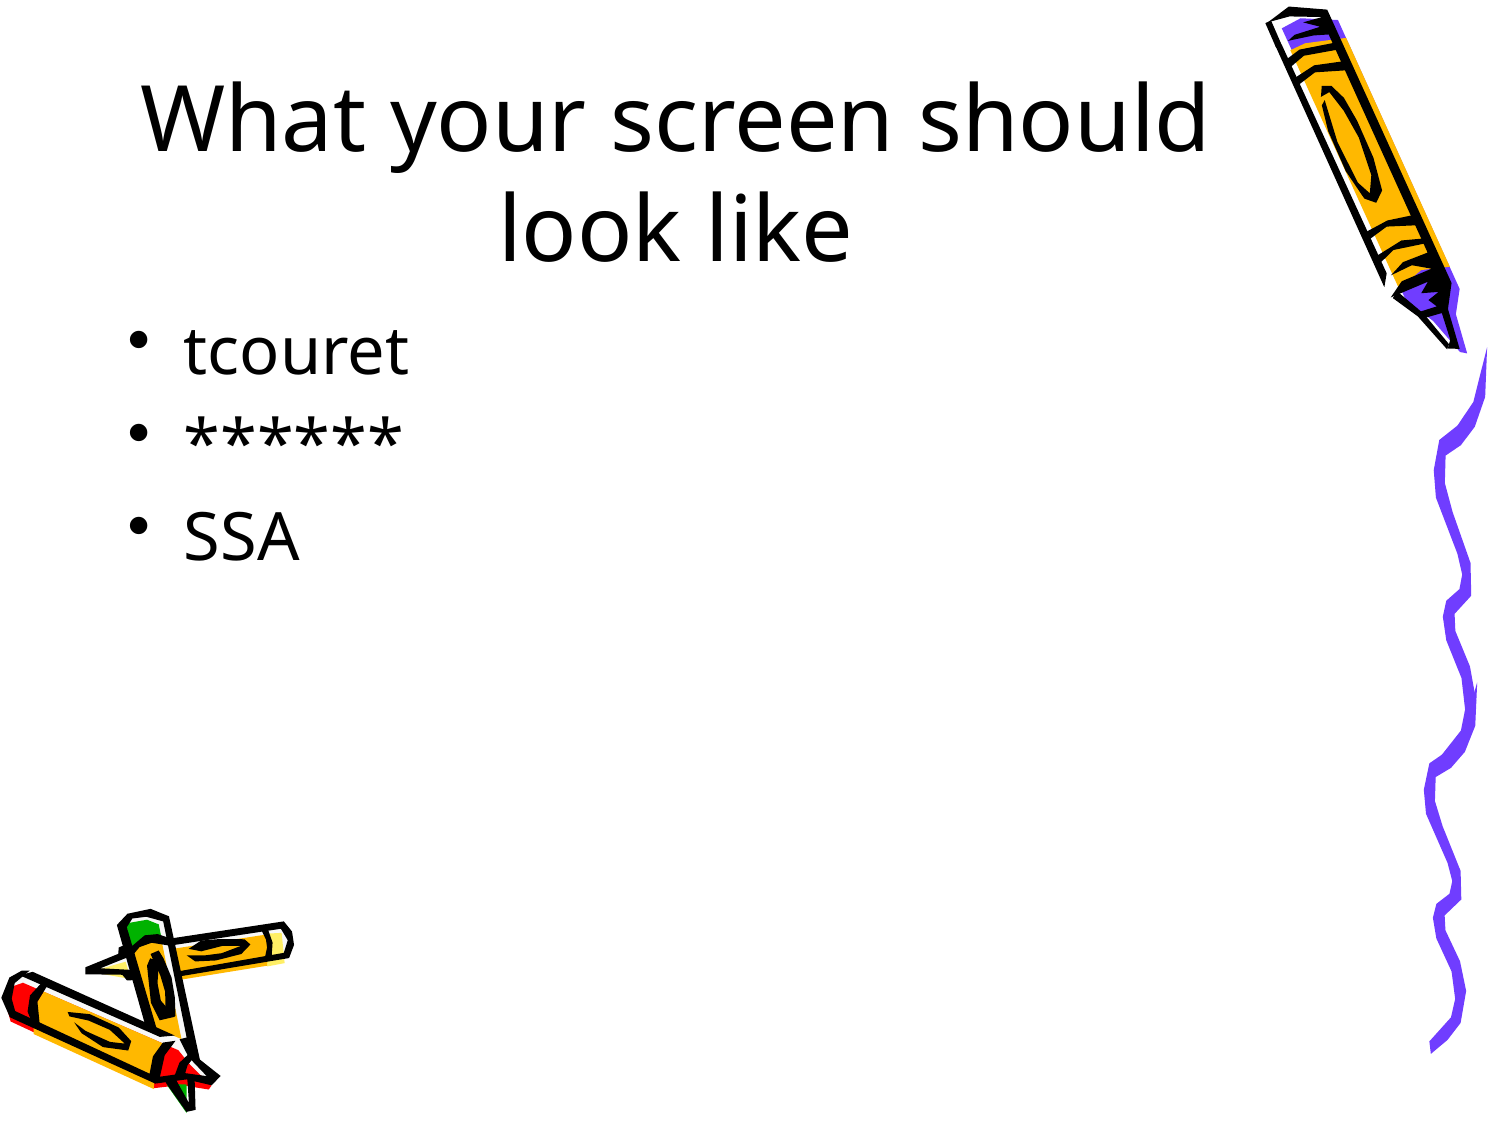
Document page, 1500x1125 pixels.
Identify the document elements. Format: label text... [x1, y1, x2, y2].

title What your screen should look like [112, 24, 1240, 288]
list tcouret ****** SSA [112, 299, 1376, 901]
